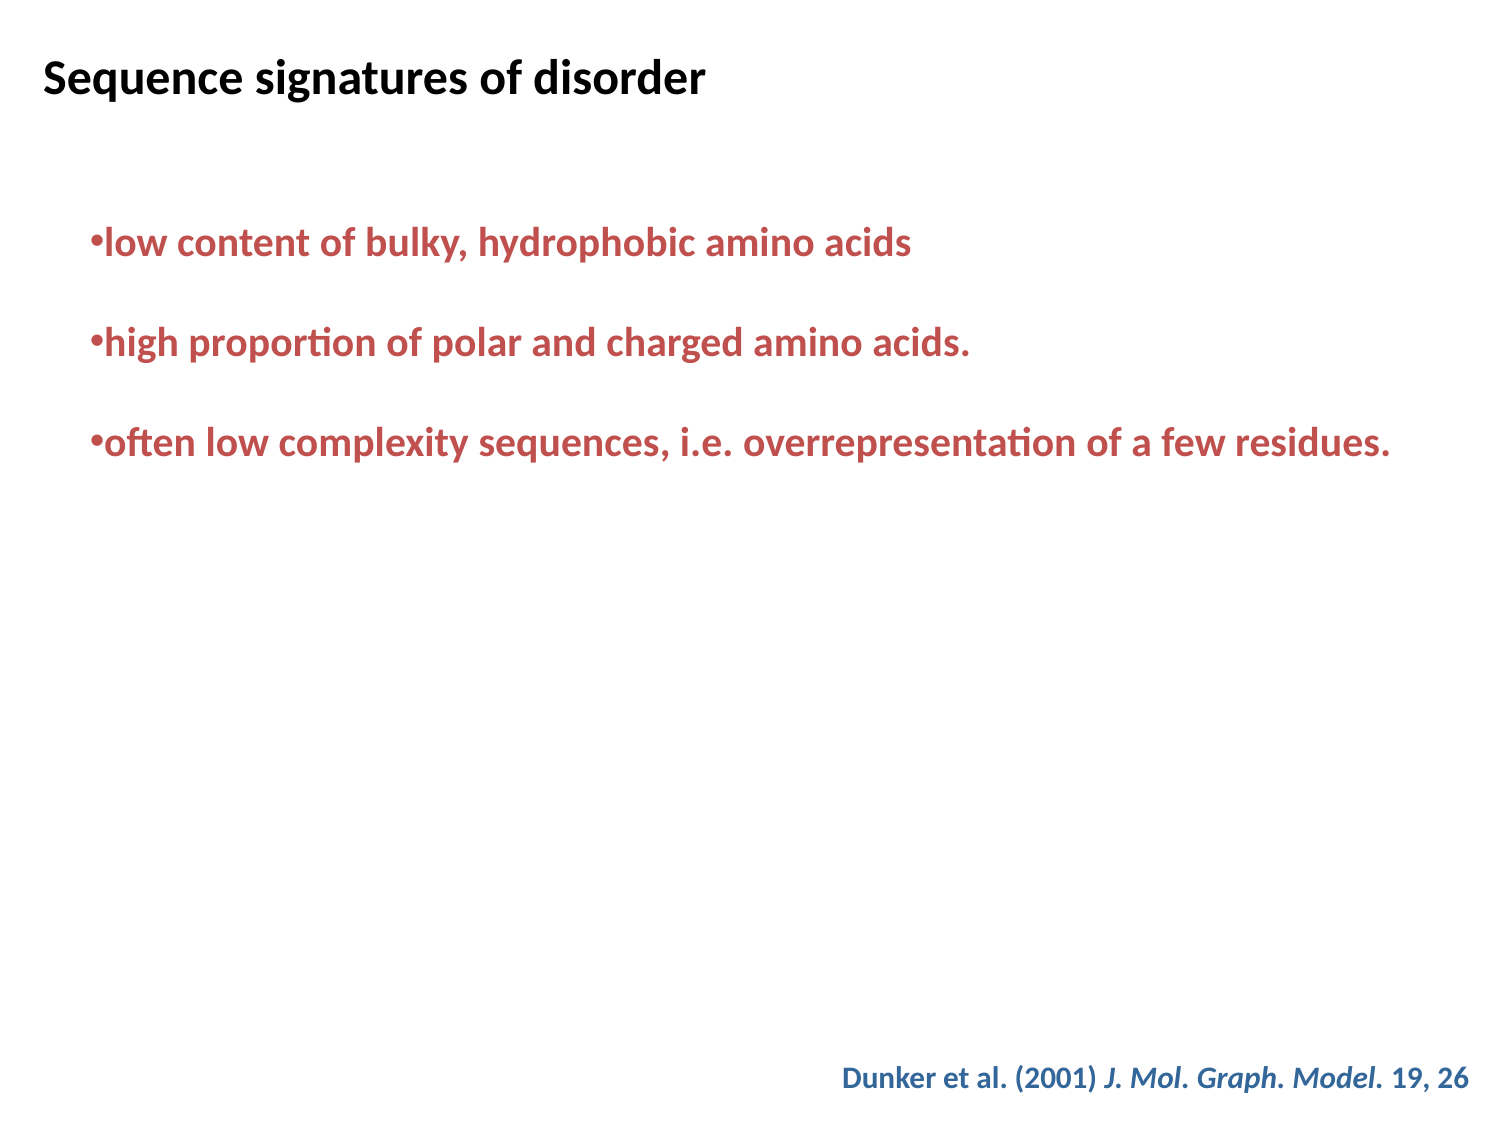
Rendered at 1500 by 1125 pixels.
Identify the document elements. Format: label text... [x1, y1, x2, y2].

text_box Dunker et al. (2001) J. Mol. Graph. Model. 19, 26 [827, 1049, 1485, 1103]
text_box Sequence signatures of disorder [28, 37, 722, 113]
text_box low content of bulky, hydrophobic amino acids high proportion of polar and charged amino acids. often low complexity sequences, i.e. overrepresentation of a few residues. [74, 207, 1457, 473]
